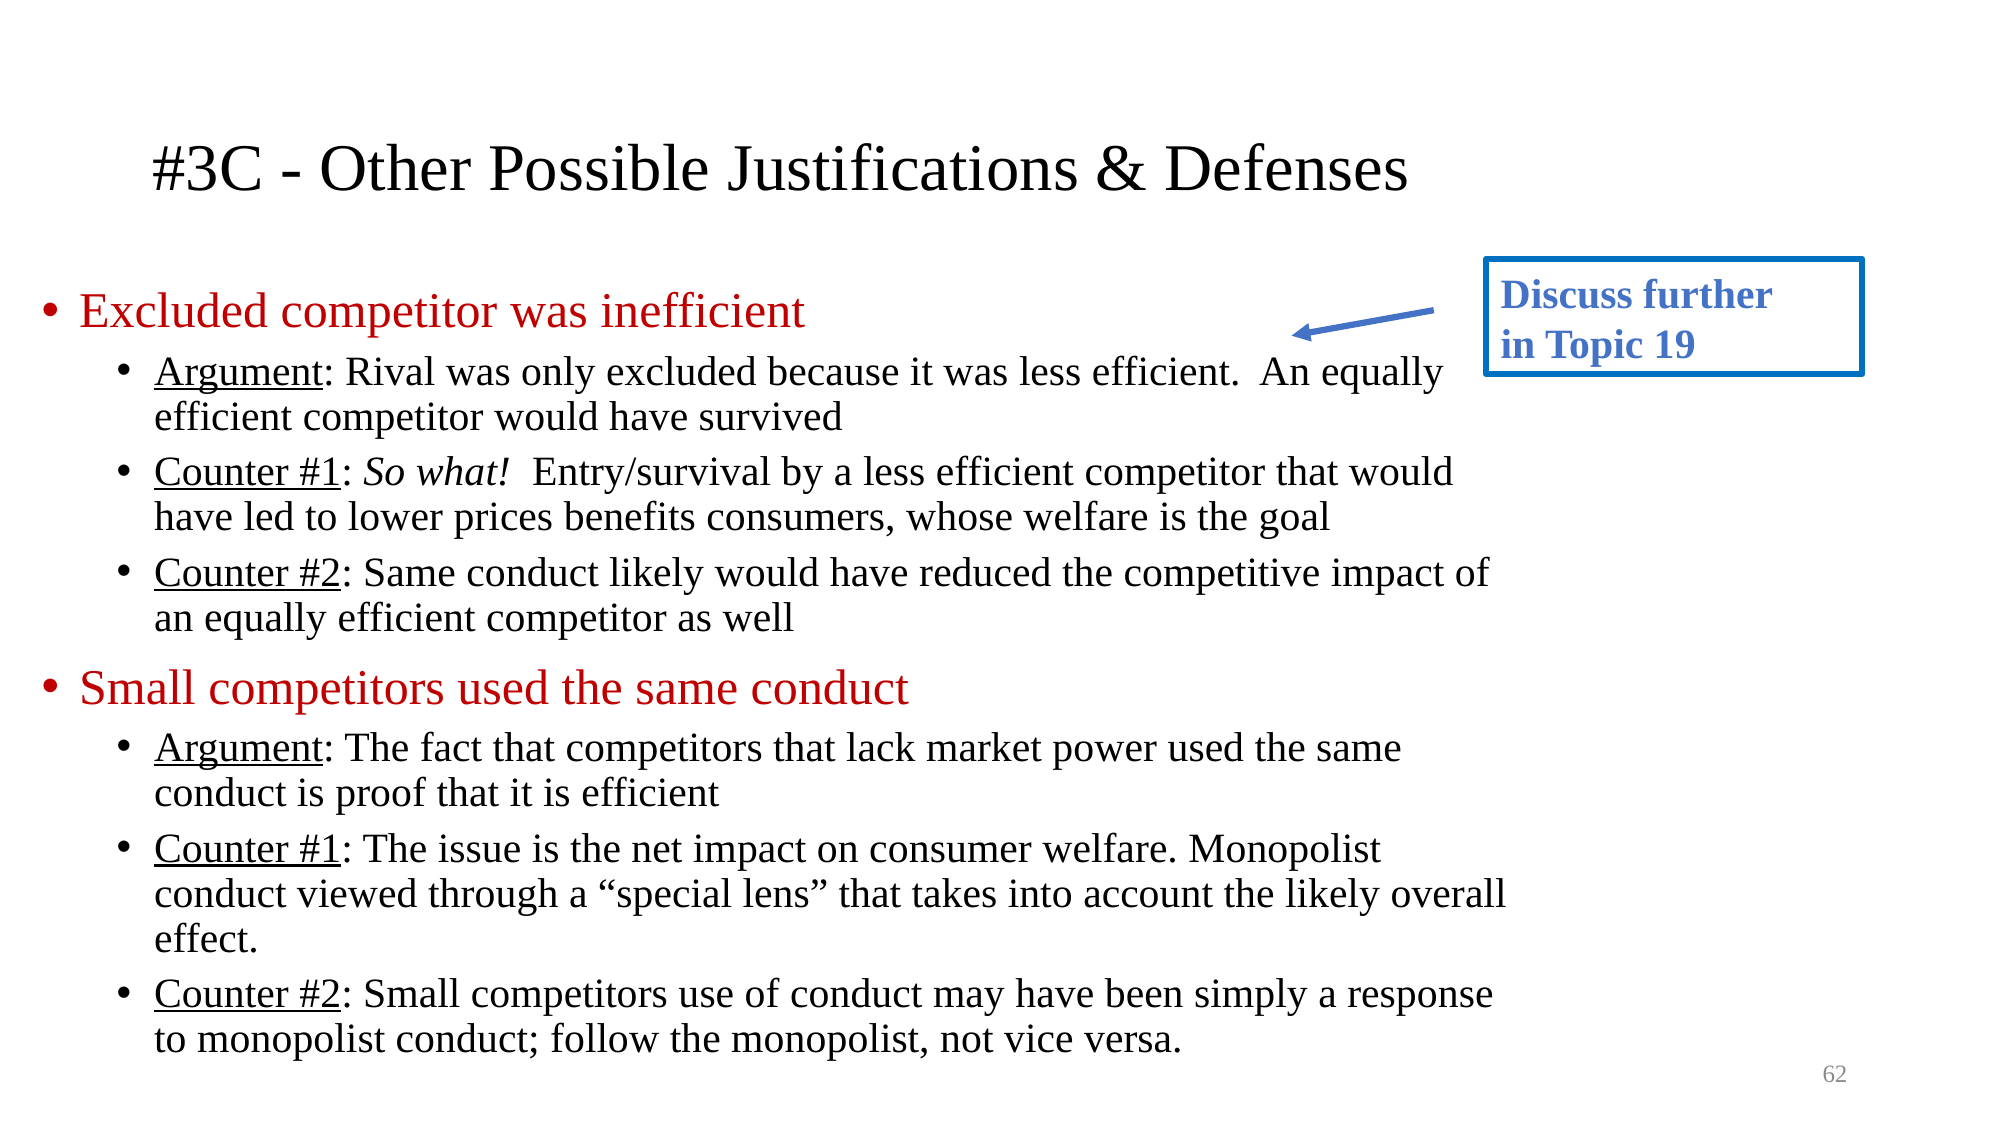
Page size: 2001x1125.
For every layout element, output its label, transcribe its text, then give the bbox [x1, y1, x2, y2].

list Excluded competitor was inefficient Argument: Rival was only excluded because it was less efficient. An equally efficient competitor would have survived Counter #1: So what! Entry/survival by a less efficient competitor that would have led to lower prices benefits consumers, whose welfare is the goal Counter #2: Same conduct likely would have reduced the competitive impact of an equally efficient competitor as well Small competitors used the same conduct Argument: The fact that competitors that lack market power used the same conduct is proof that it is efficient Counter #1: The issue is the net impact on consumer welfare. Monopolist conduct viewed through a “special lens” that takes into account the likely overall effect. Counter #2: Small competitors use of conduct may have been simply a response to monopolist conduct; follow the monopolist, not vice versa. [26, 277, 1527, 1085]
title #3C - Other Possible Justifications & Defenses [137, 59, 1863, 277]
text_box Discuss further in Topic 19 [1485, 259, 1863, 374]
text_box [1291, 310, 1434, 336]
slide_number 62 [1412, 1042, 1863, 1103]
